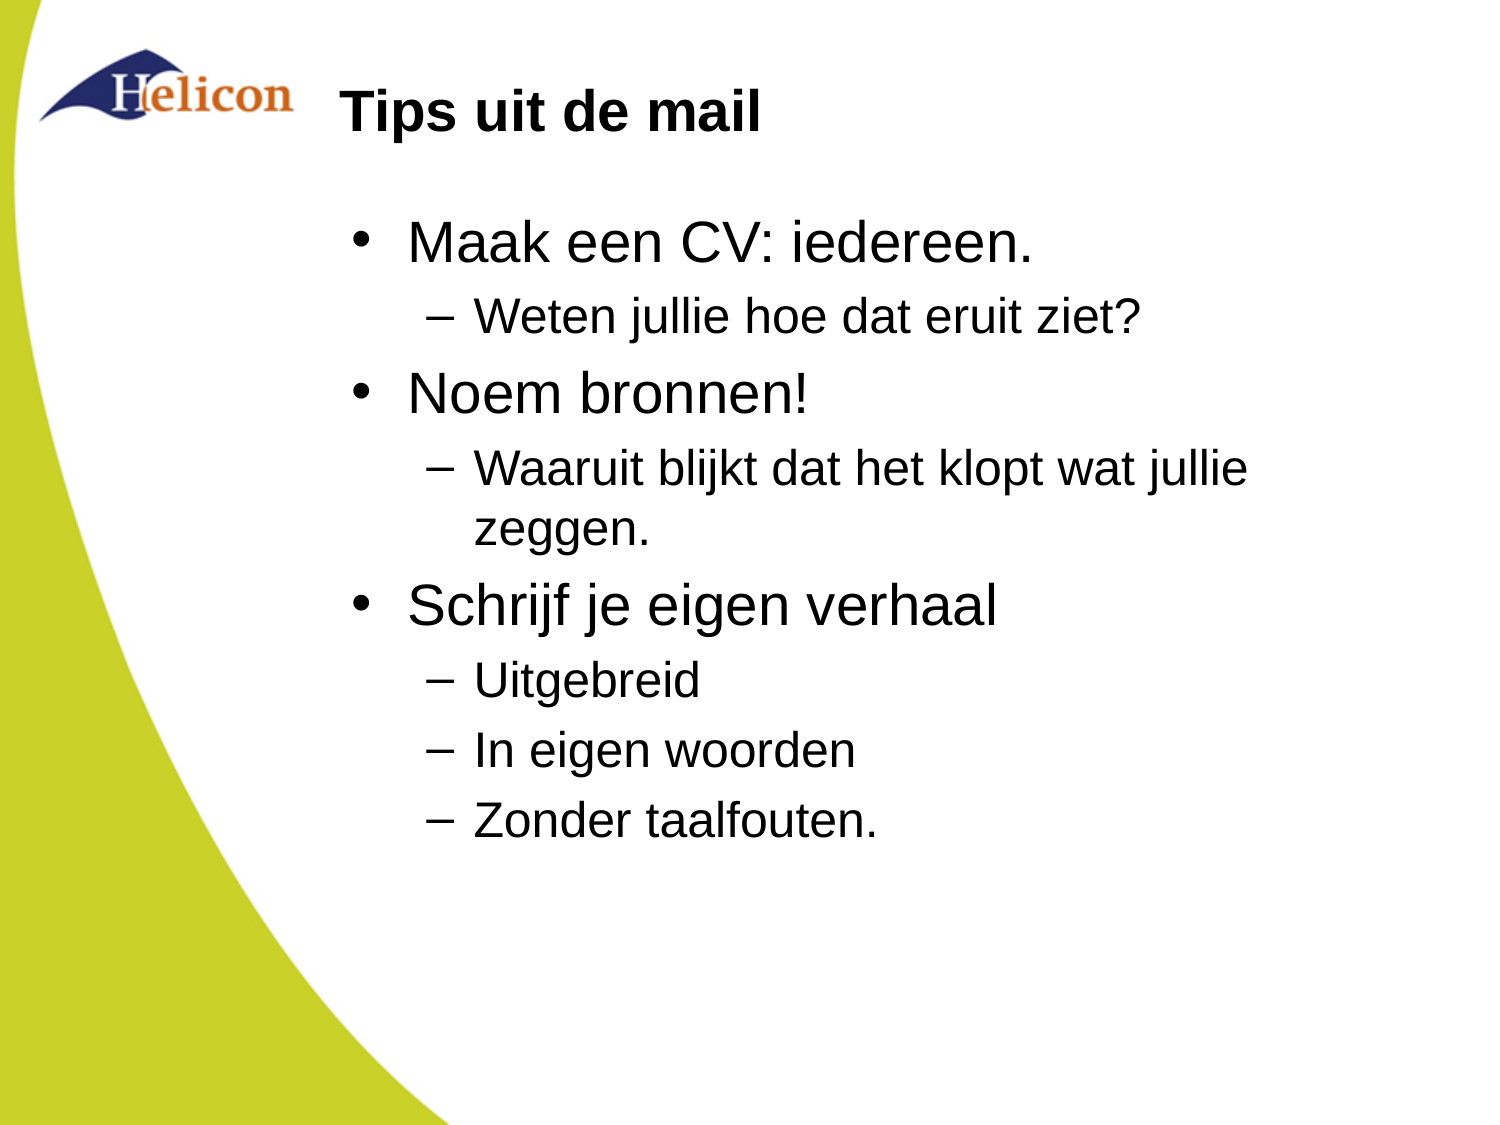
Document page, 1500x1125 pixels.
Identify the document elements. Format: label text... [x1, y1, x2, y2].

title Tips uit de mail [324, 54, 1415, 161]
list Maak een CV: iedereen. Weten jullie hoe dat eruit ziet? Noem bronnen! Waaruit blijkt dat het klopt wat jullie zeggen. Schrijf je eigen verhaal Uitgebreid In eigen woorden Zonder taalfouten. [336, 196, 1425, 1005]
picture [0, 0, 1500, 1125]
